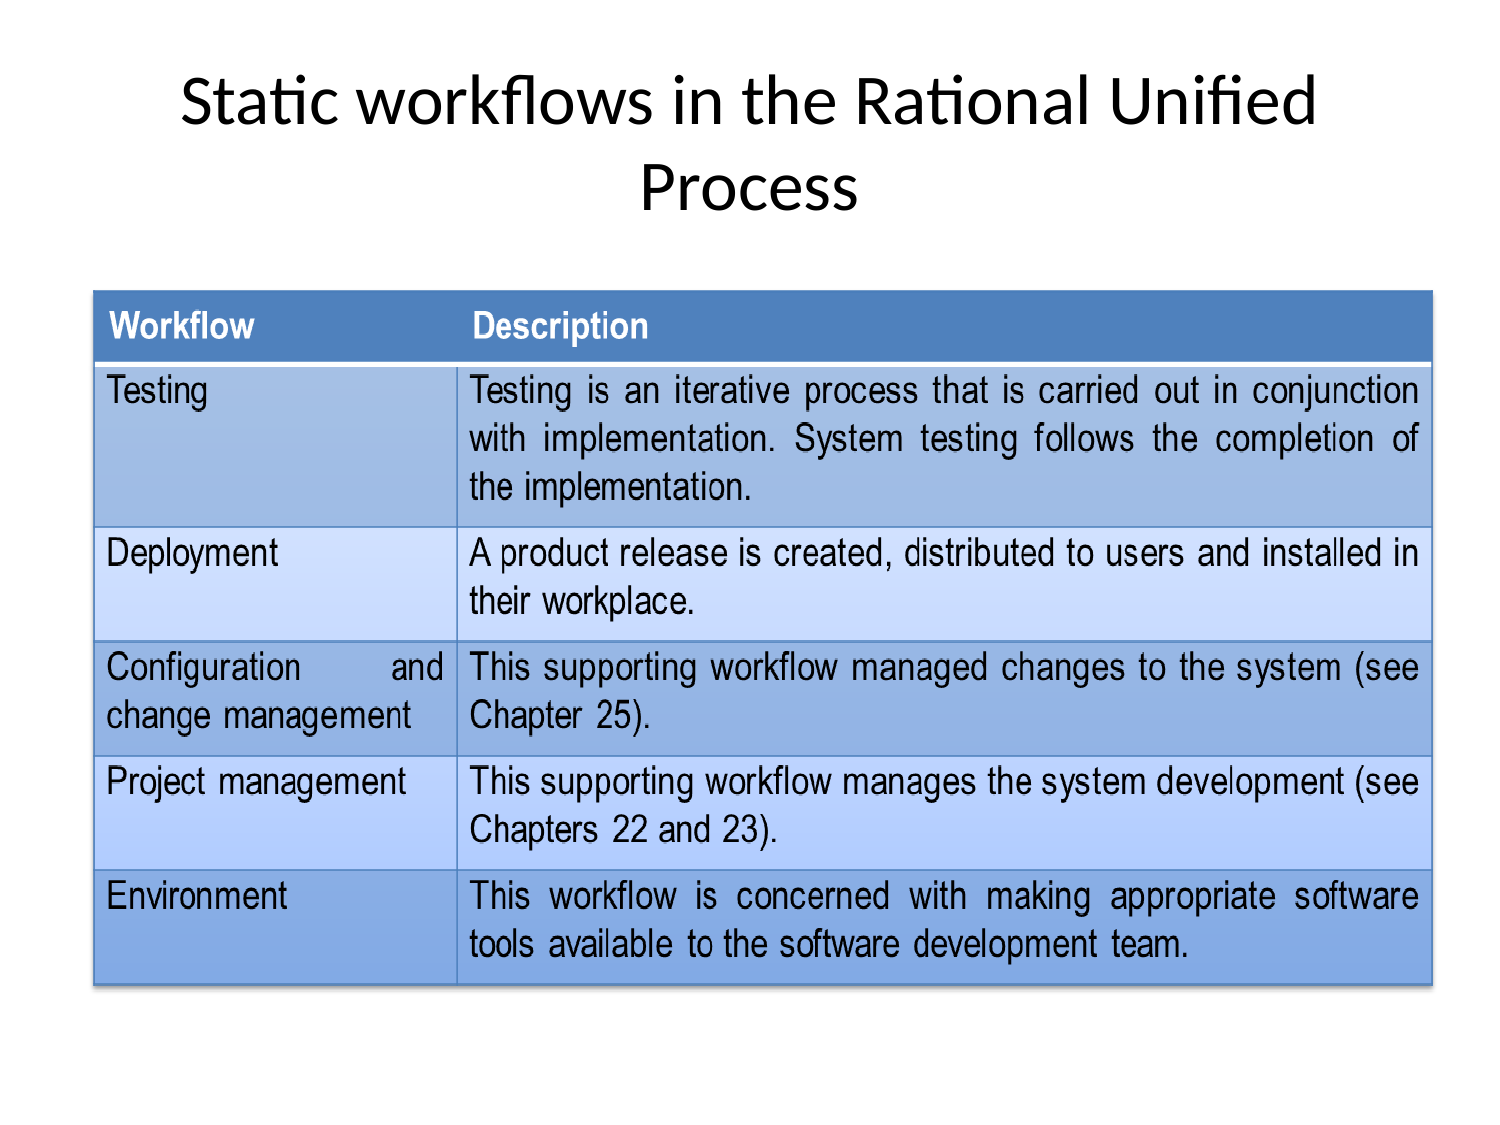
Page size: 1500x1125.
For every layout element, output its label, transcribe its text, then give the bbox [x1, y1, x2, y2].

title Static workflows in the Rational Unified Process [75, 45, 1425, 233]
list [87, 287, 1438, 997]
